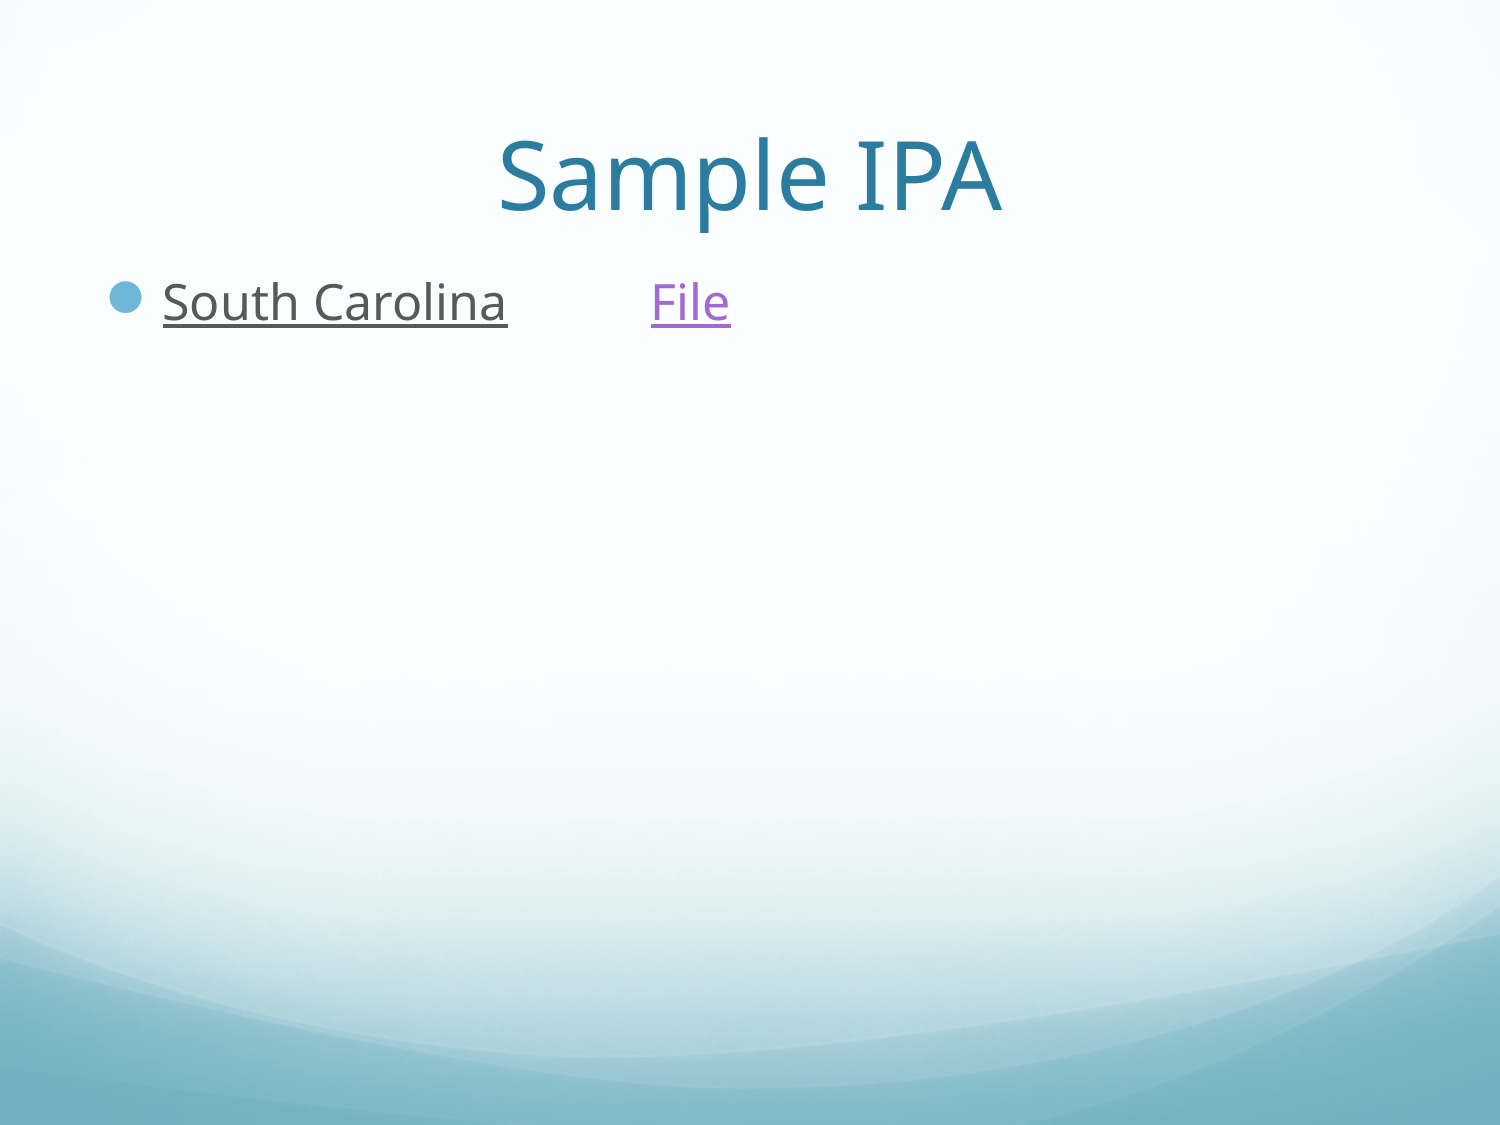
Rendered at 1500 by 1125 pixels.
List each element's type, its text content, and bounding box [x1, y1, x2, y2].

list South Carolina File [90, 262, 1410, 975]
title Sample IPA [90, 17, 1410, 237]
